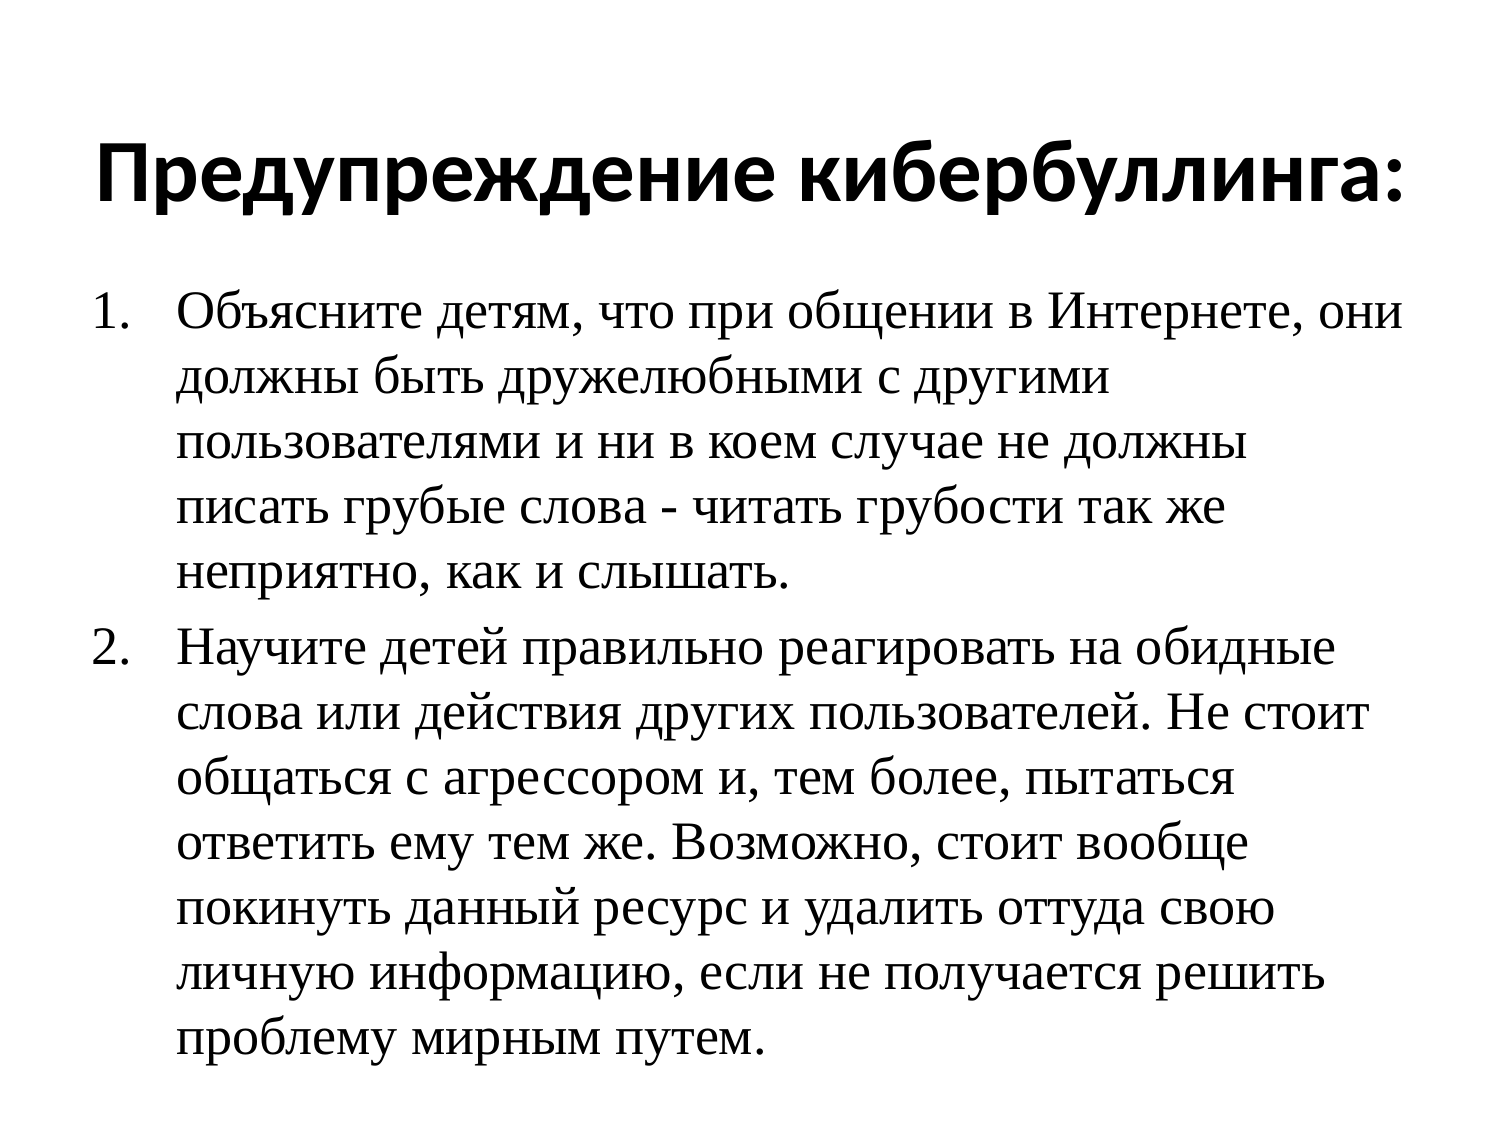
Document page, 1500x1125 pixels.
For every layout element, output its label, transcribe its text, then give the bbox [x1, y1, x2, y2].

title Предупреждение кибербуллинга: [76, 90, 1427, 242]
list Объясните детям, что при общении в Интернете, они должны быть дружелюбными с другими пользователями и ни в коем случае не должны писать грубые слова - читать грубости так же неприятно, как и слышать. Научите детей правильно реагировать на обидные слова или действия других пользователей. Не стоит общаться с агрессором и, тем более, пытаться ответить ему тем же. Возможно, стоит вообще покинуть данный ресурс и удалить оттуда свою личную информацию, если не получается решить проблему мирным путем. [76, 267, 1427, 994]
